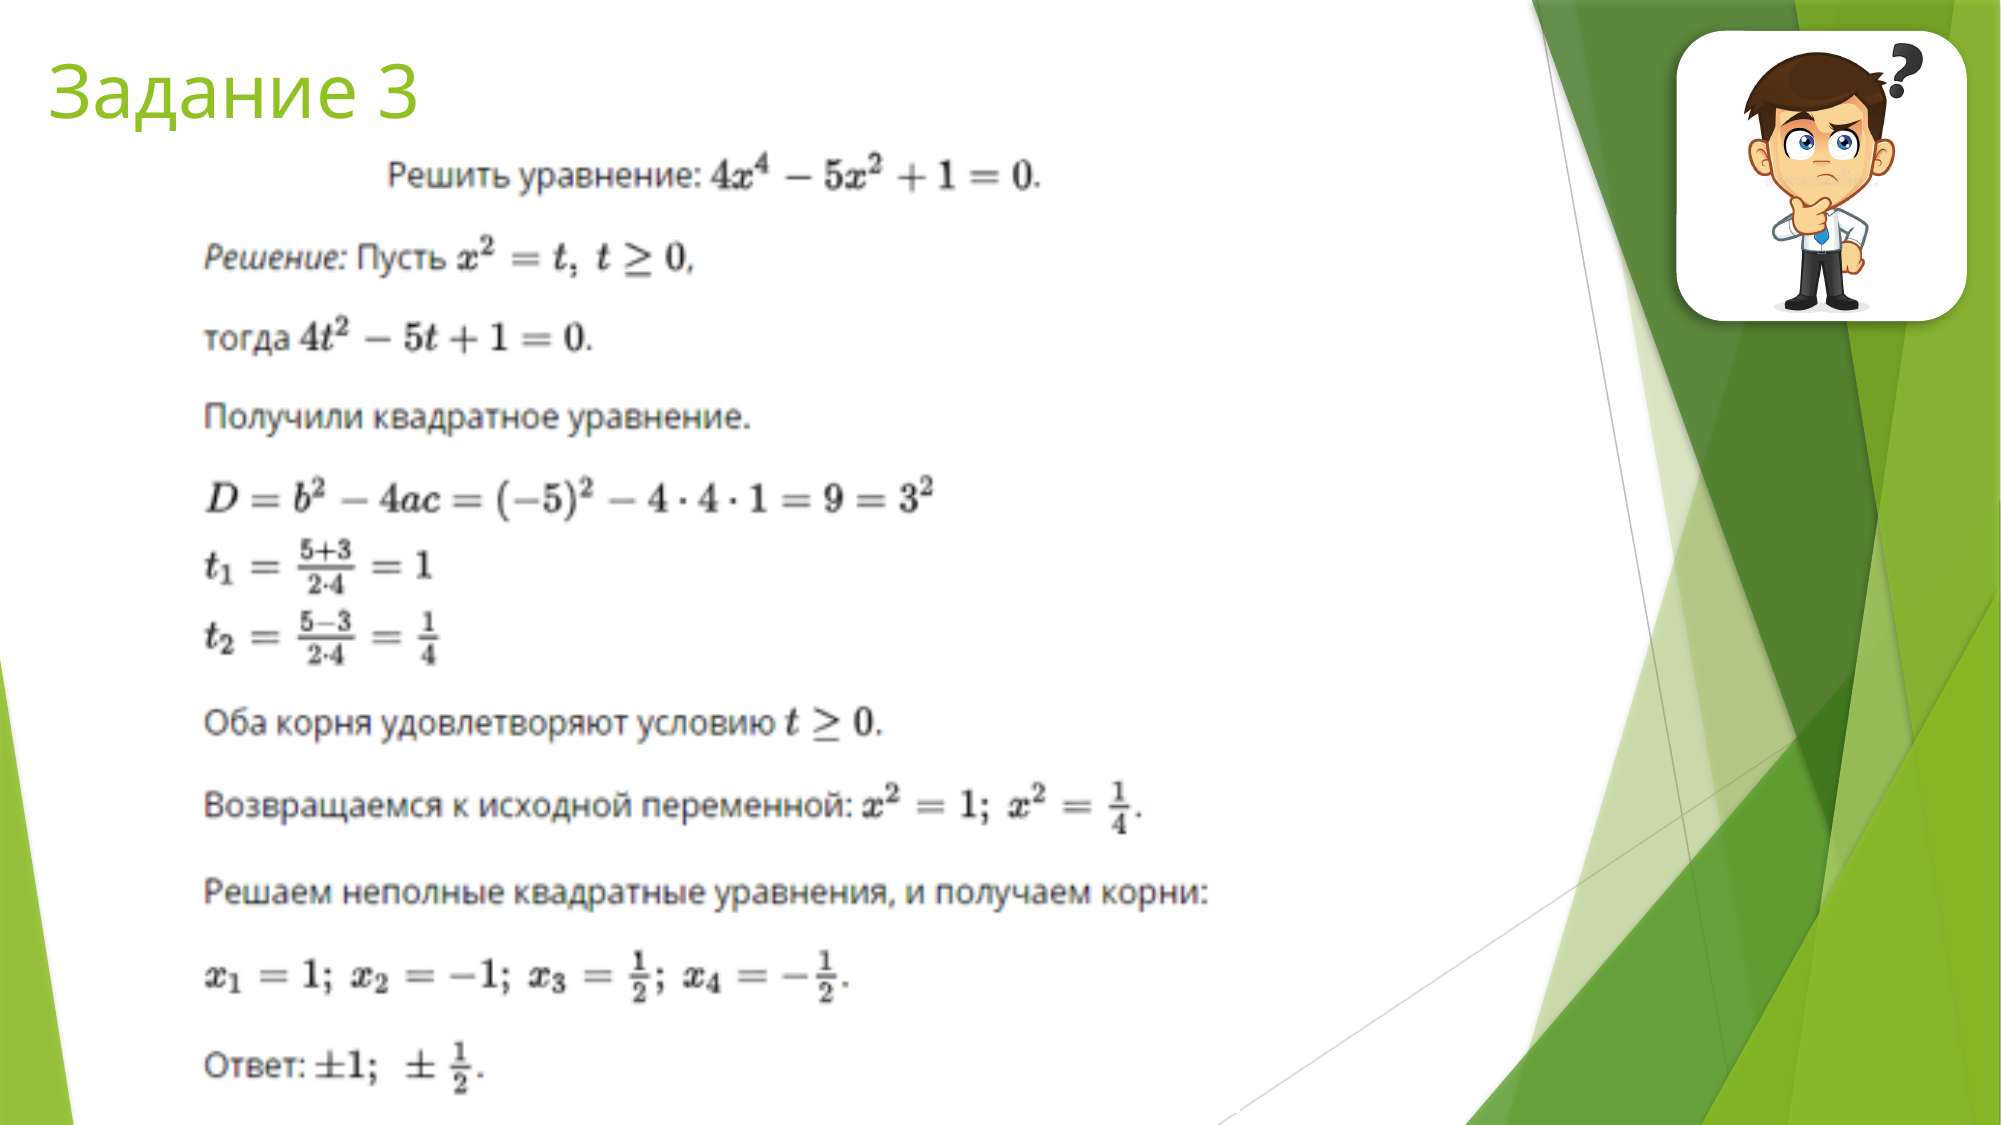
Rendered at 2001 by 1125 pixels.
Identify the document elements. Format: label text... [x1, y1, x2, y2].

title Задание 3 [33, 35, 1522, 317]
picture [1675, 30, 1968, 322]
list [160, 131, 1240, 1113]
